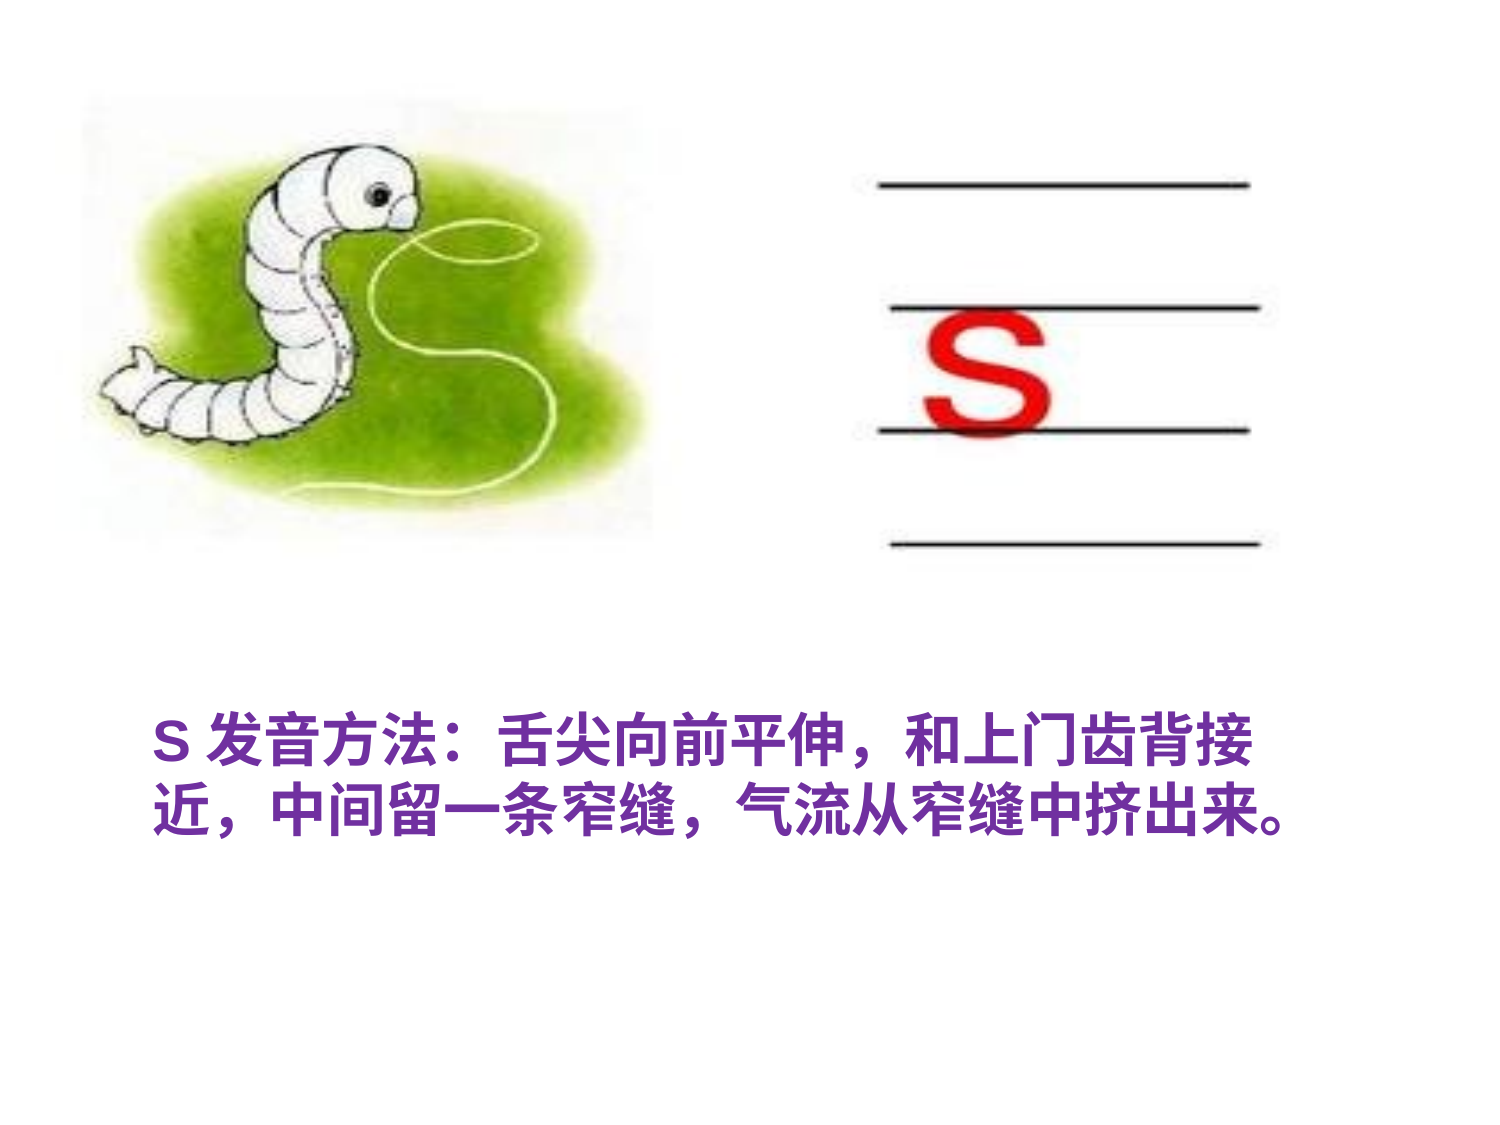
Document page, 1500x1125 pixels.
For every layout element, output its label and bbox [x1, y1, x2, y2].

picture [55, 41, 1480, 875]
